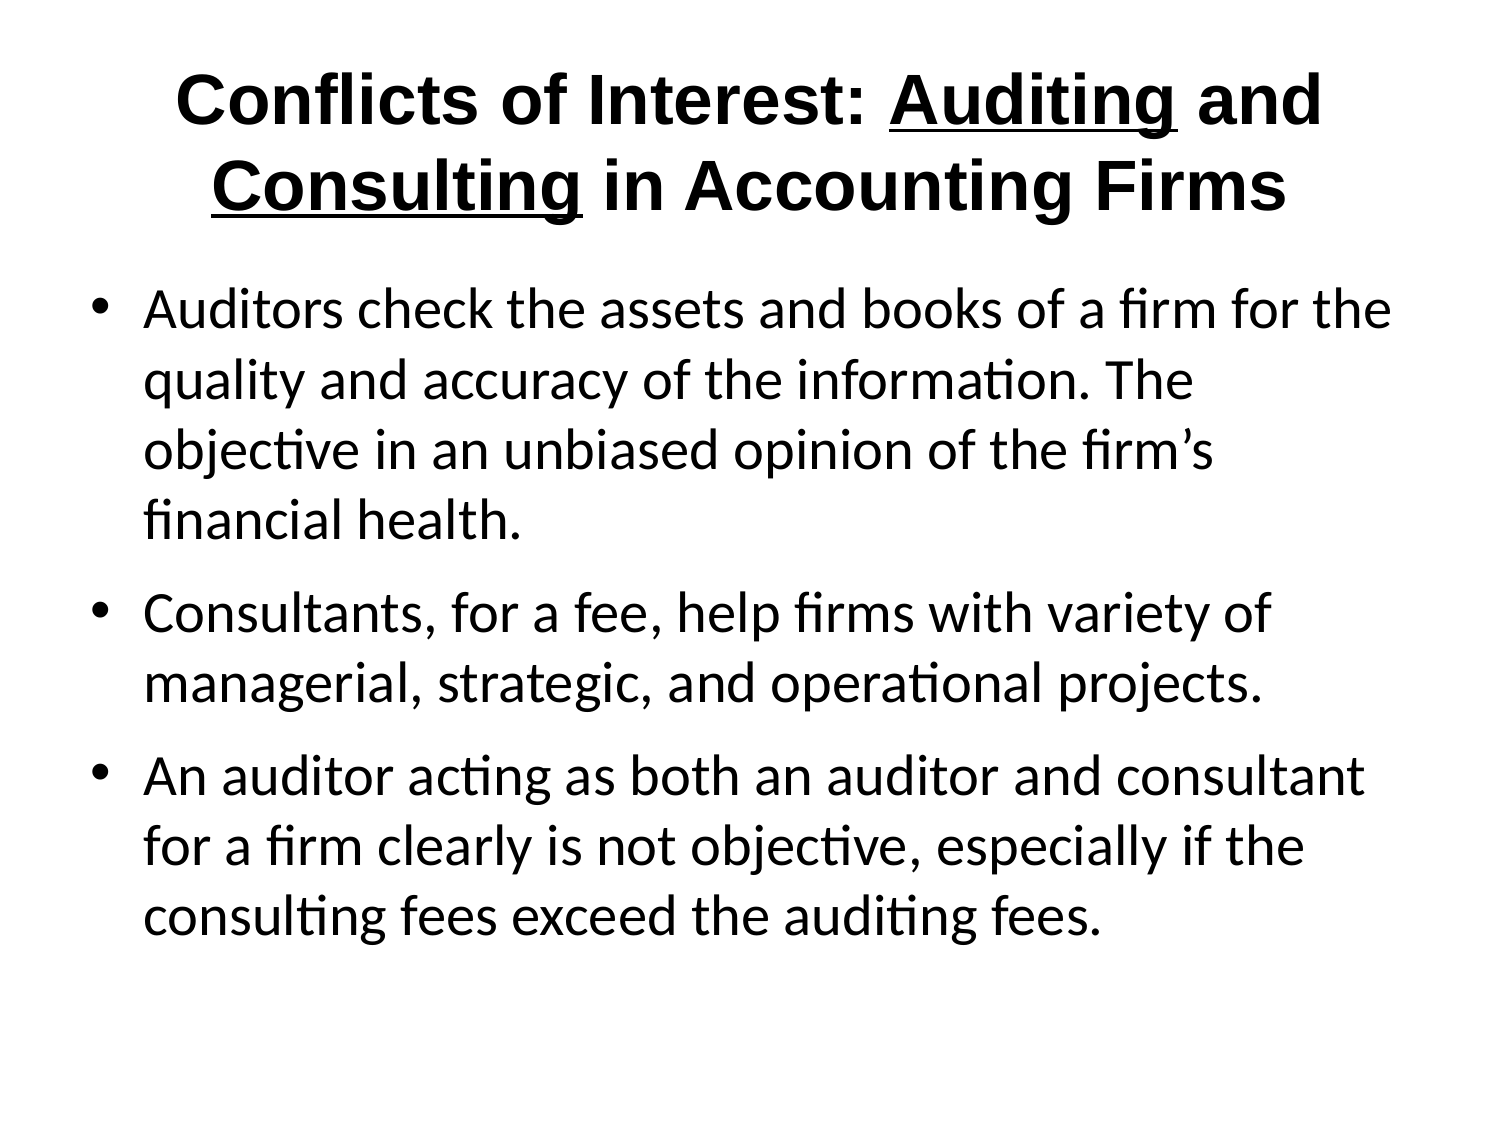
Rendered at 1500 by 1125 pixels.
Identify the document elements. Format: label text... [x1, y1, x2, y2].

title Conflicts of Interest: Auditing and Consulting in Accounting Firms [75, 45, 1425, 233]
list Auditors check the assets and books of a firm for the quality and accuracy of the information. The objective in an unbiased opinion of the firm’s financial health. Consultants, for a fee, help firms with variety of managerial, strategic, and operational projects. An auditor acting as both an auditor and consultant for a firm clearly is not objective, especially if the consulting fees exceed the auditing fees. [75, 262, 1425, 1005]
